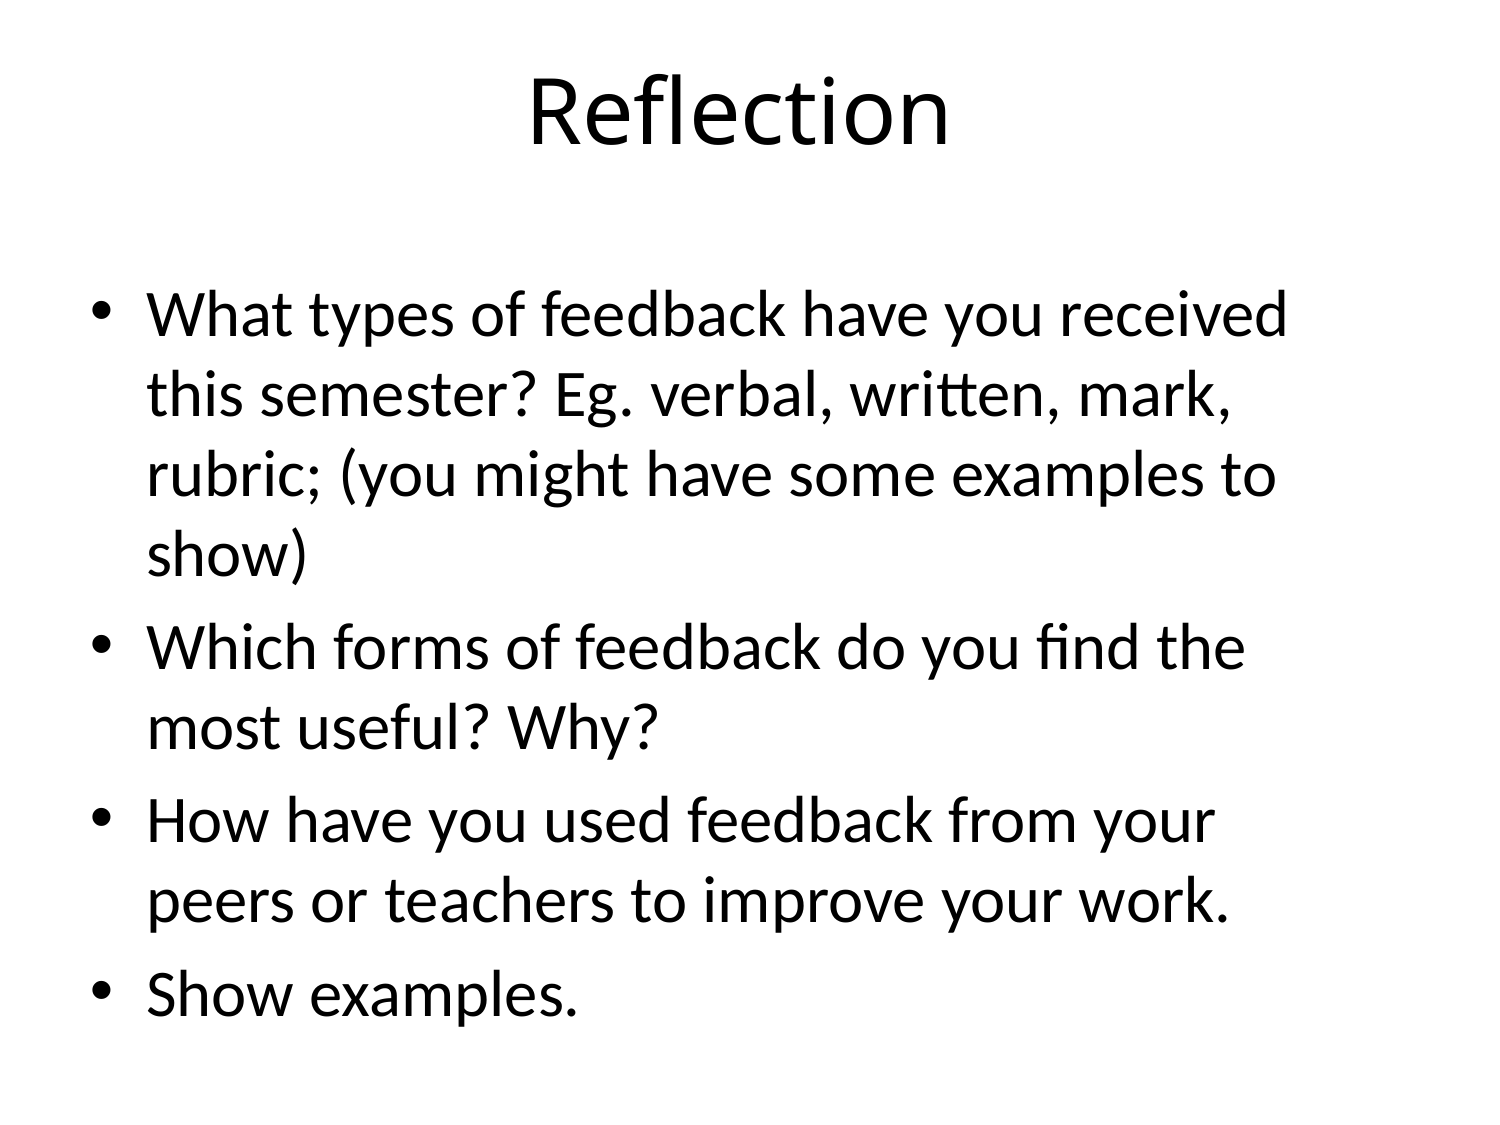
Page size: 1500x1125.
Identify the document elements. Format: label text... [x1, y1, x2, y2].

text_box Reflection [74, 45, 1425, 233]
text_box What types of feedback have you received this semester? Eg. verbal, written, mark, rubric; (you might have some examples to show) Which forms of feedback do you find the most useful? Why? How have you used feedback from your peers or teachers to improve your work. Show examples. [75, 262, 1341, 1005]
